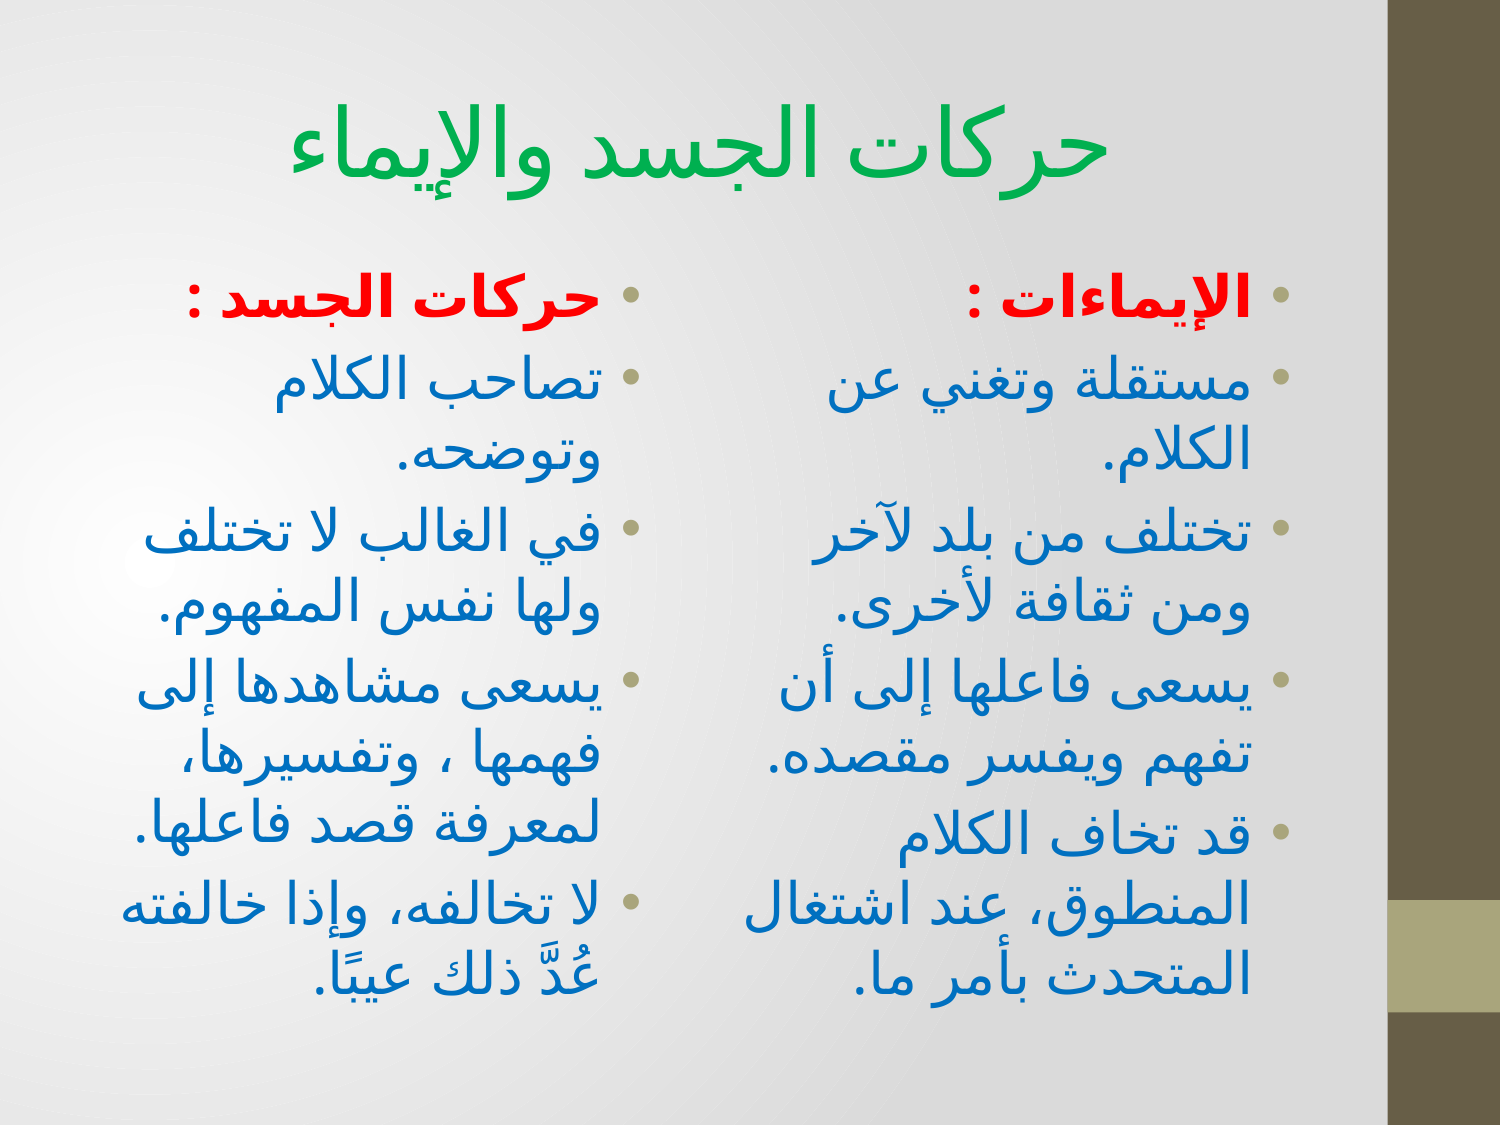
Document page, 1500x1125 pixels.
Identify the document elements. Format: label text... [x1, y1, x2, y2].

list حركات الجسد : تصاحب الكلام وتوضحه. في الغالب لا تختلف ولها نفس المفهوم. يسعى مشاهدها إلى فهمها ، وتفسيرها، لمعرفة قصد فاعلها. لا تخالفه، وإذا خالفته عُدَّ ذلك عيبًا. [75, 251, 675, 1005]
title حركات الجسد والإيماء [75, 45, 1325, 233]
list الإيماءات : مستقلة وتغني عن الكلام. تختلف من بلد لآخر ومن ثقافة لأخرى. يسعى فاعلها إلى أن تفهم ويفسر مقصده. قد تخاف الكلام المنطوق، عند اشتغال المتحدث بأمر ما. [725, 251, 1325, 1005]
